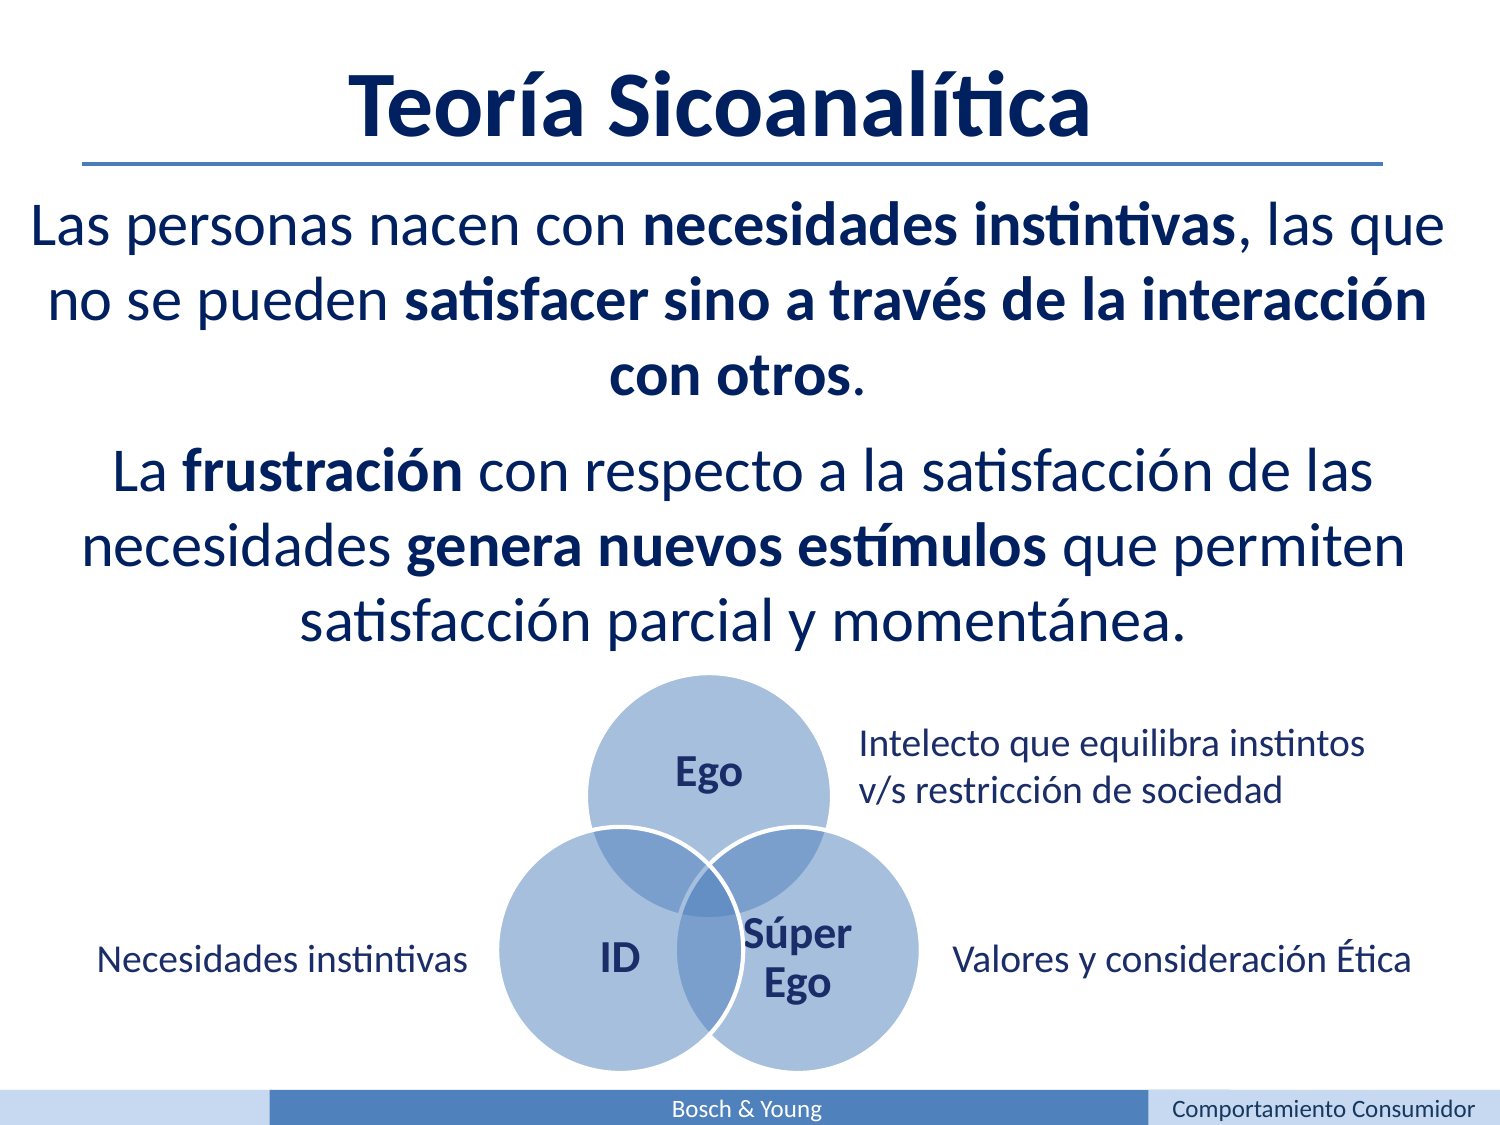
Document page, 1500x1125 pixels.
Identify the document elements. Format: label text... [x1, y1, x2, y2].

text_box Valores y consideración Ética [1036, 925, 1454, 988]
text_box [0, 1088, 272, 1125]
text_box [386, 667, 1032, 1079]
text_box Necesidades instintivas [81, 925, 381, 988]
text_box Comportamiento Consumidor [1146, 1088, 1500, 1125]
text_box Intelecto que equilibra instintos v/s restricción de sociedad [1036, 709, 1430, 819]
text_box Bosch & Young [272, 1088, 1146, 1125]
text_box Las personas nacen con necesidades instintivas, las que no se pueden satisfacer sino a través de la interacción con otros. [0, 175, 1477, 416]
text_box La frustración con respecto a la satisfacción de las necesidades genera nuevos estímulos que permiten satisfacción parcial y momentánea. [23, 421, 1465, 662]
text_box Teoría Sicoanalítica [35, 35, 1407, 163]
